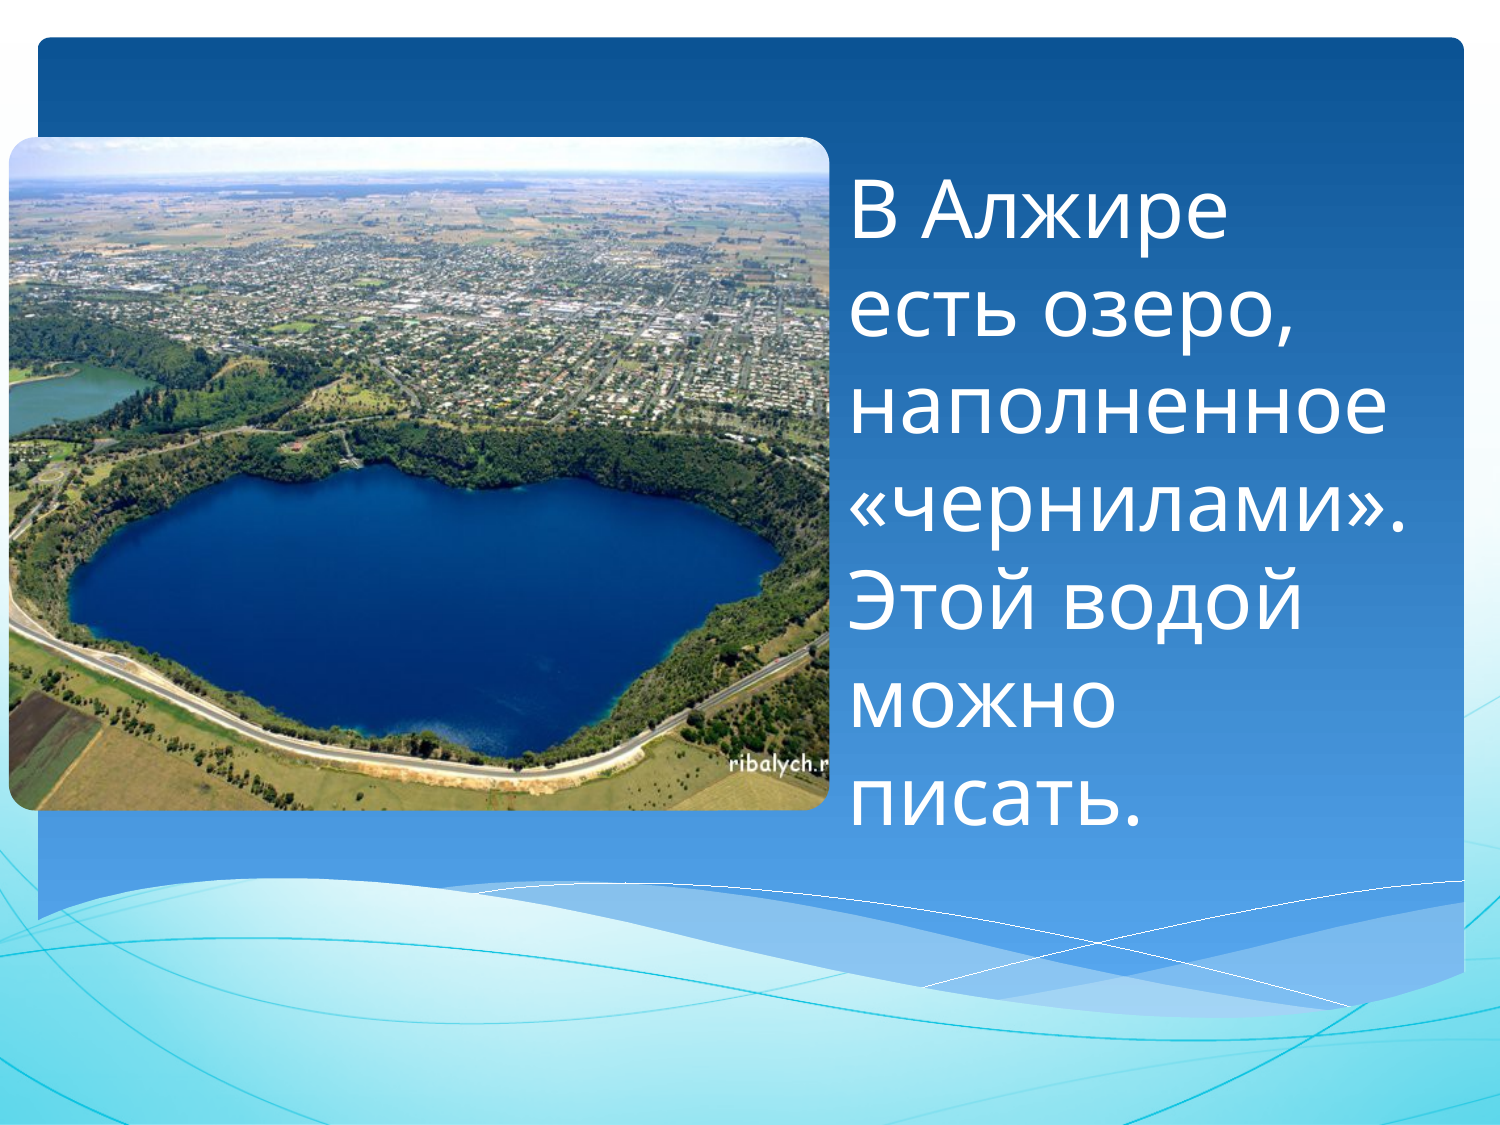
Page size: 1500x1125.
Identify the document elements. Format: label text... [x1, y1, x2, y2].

list В Алжире есть озеро, наполненное «чернилами». Этой водой можно писать. [832, 149, 1425, 855]
picture [8, 136, 830, 811]
